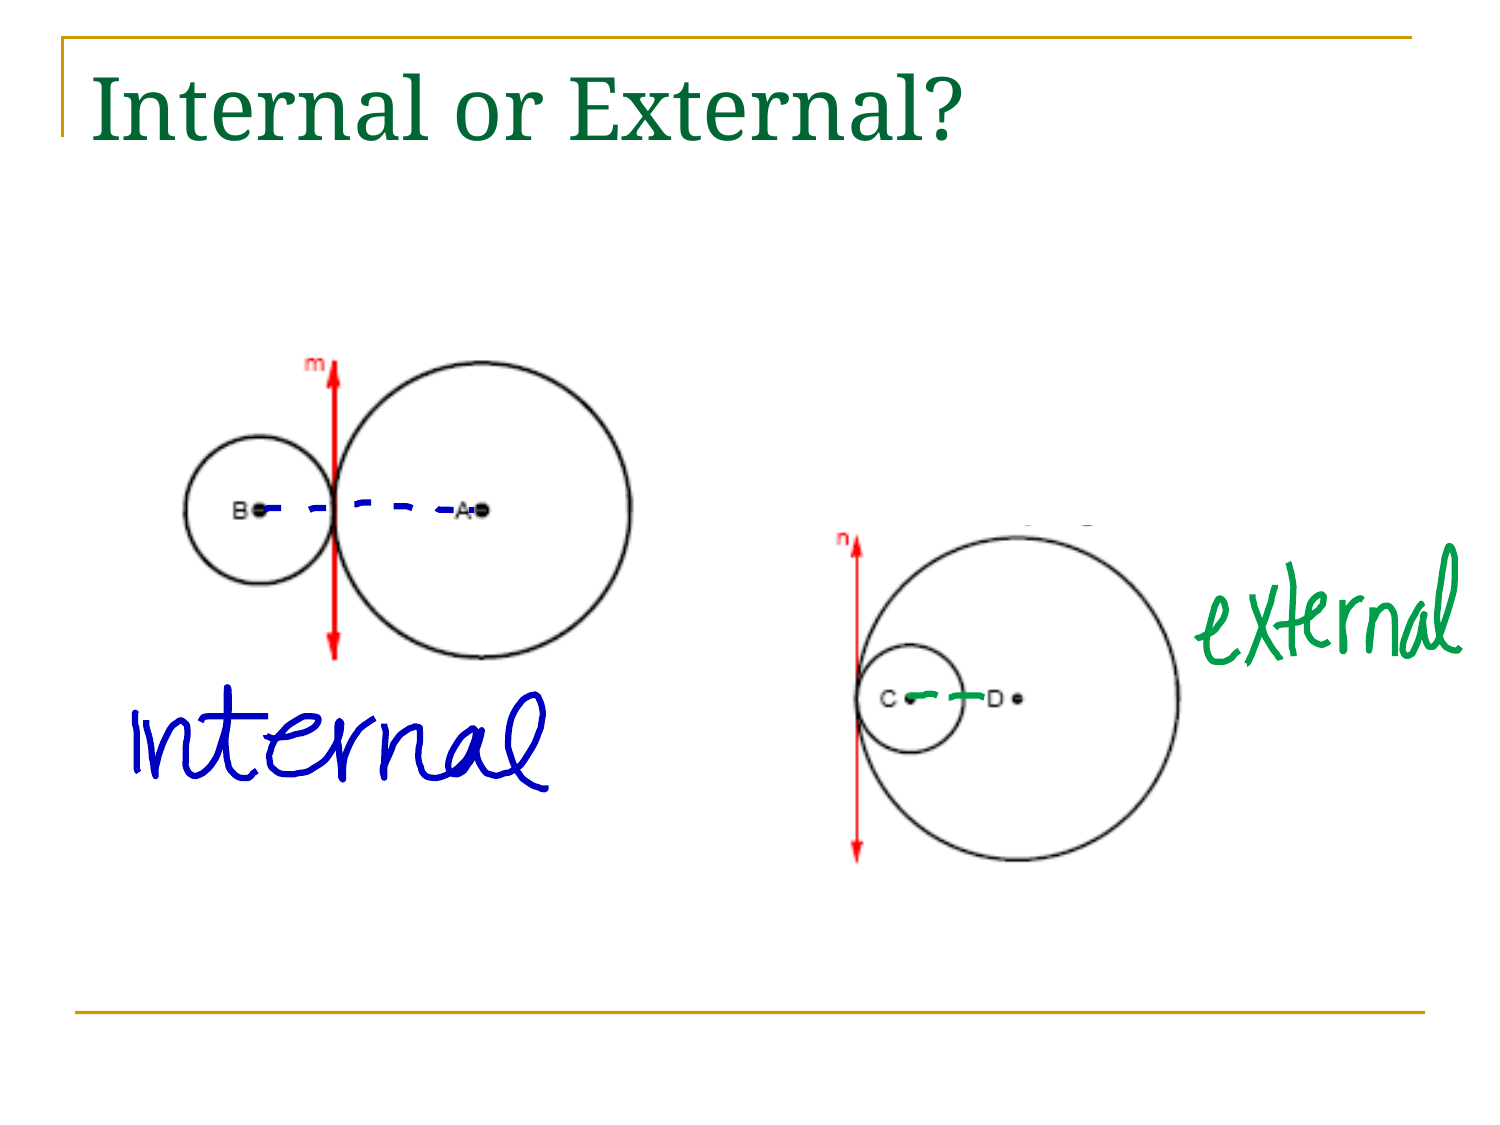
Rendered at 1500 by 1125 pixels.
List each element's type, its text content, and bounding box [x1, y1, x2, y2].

text_box [134, 722, 140, 773]
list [62, 349, 751, 714]
text_box [1401, 545, 1462, 657]
text_box [1266, 626, 1282, 661]
text_box [1266, 584, 1276, 620]
text_box [1341, 597, 1364, 653]
text_box [1287, 562, 1295, 622]
text_box [1274, 593, 1330, 646]
text_box [265, 722, 371, 781]
title Internal or External? [74, 45, 1426, 233]
text_box [1368, 604, 1396, 657]
text_box [381, 722, 547, 790]
picture [712, 524, 1263, 929]
text_box [1291, 633, 1295, 657]
text_box [145, 722, 258, 779]
